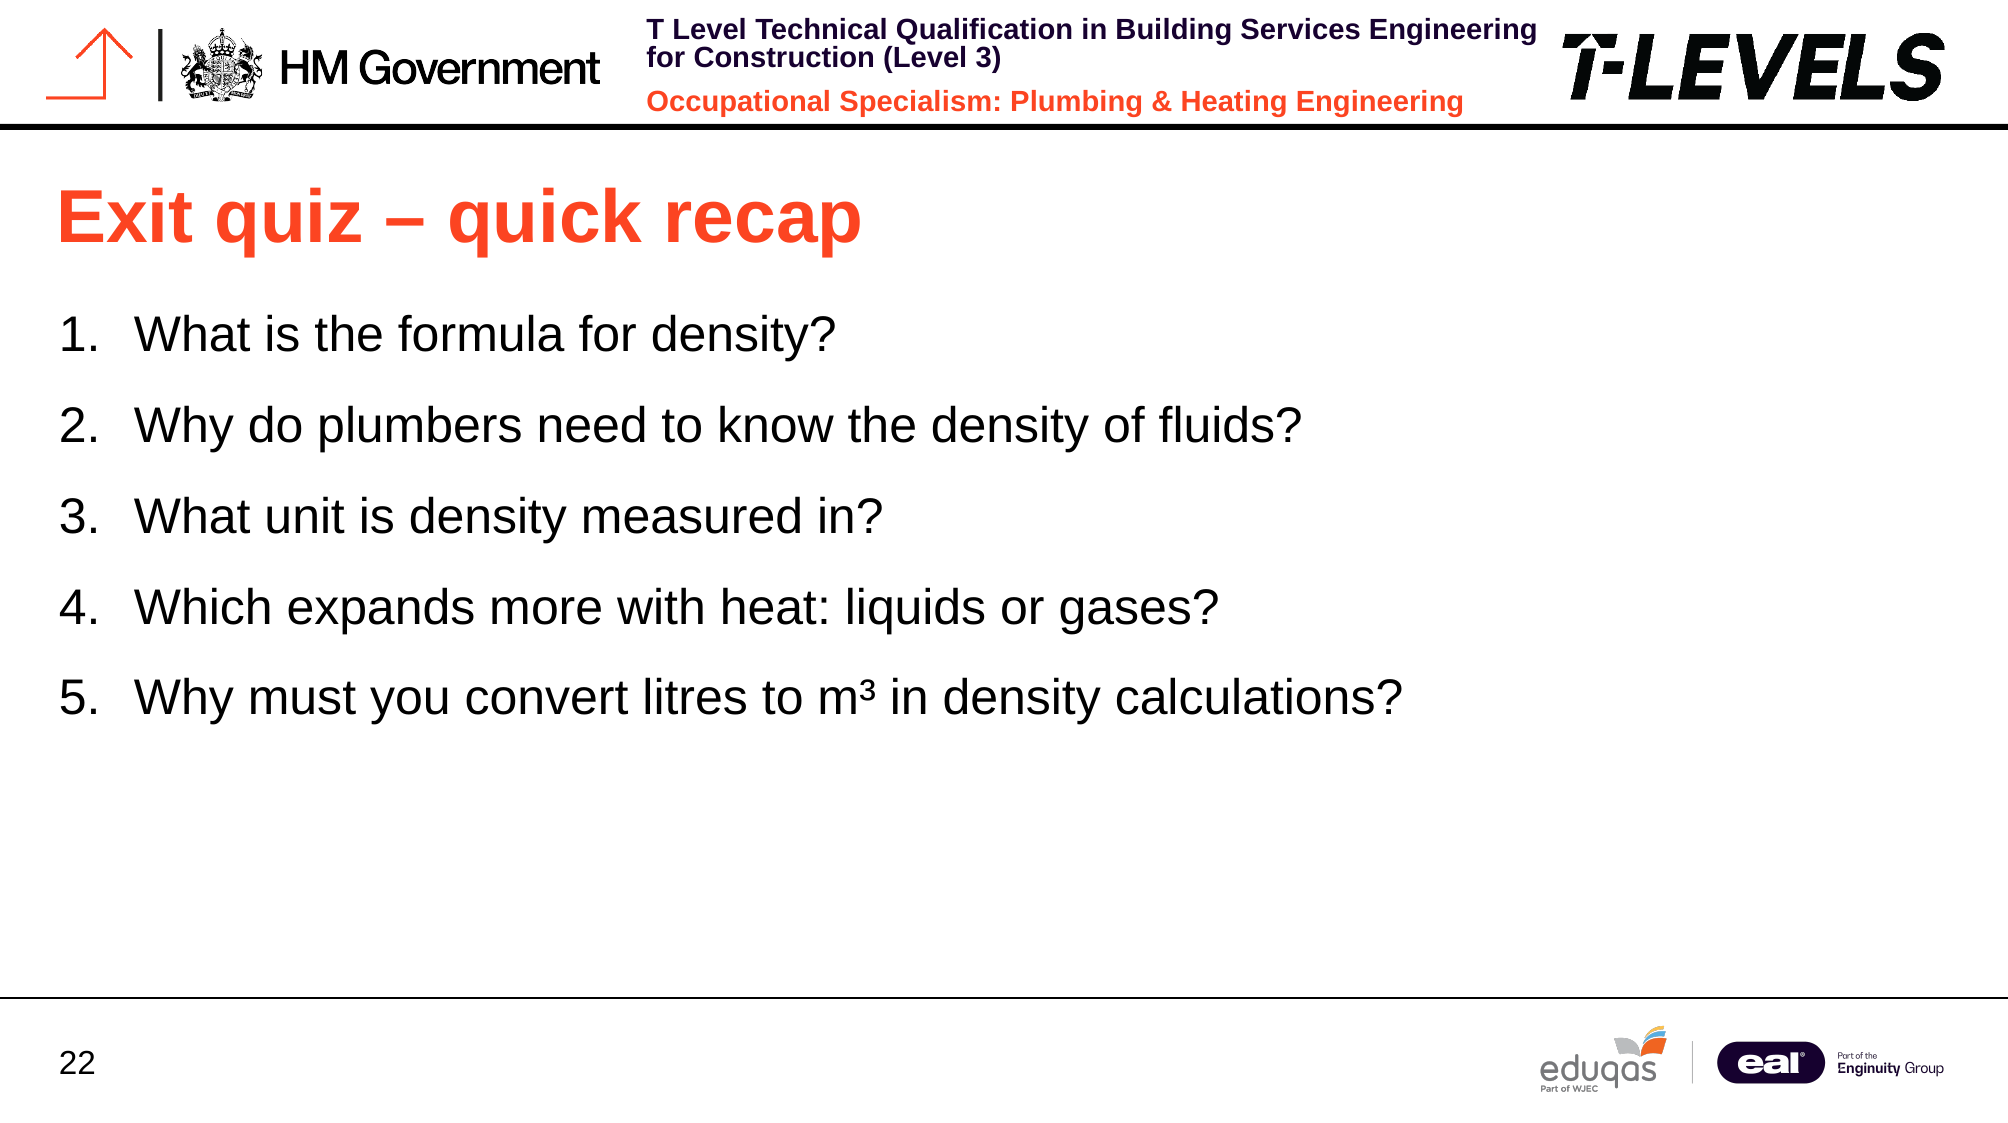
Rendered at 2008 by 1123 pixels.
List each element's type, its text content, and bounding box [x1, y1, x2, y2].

title Exit quiz – quick recap [41, 111, 1949, 314]
picture [158, 28, 600, 102]
picture [1543, 25, 1964, 108]
picture [1535, 1021, 1949, 1097]
picture [41, 27, 139, 100]
list What is the formula for density? Why do plumbers need to know the density of fluids? What unit is density measured in? Which expands more with heat: liquids or gases? Why must you convert litres to m³ in density calculations? [59, 295, 1949, 975]
